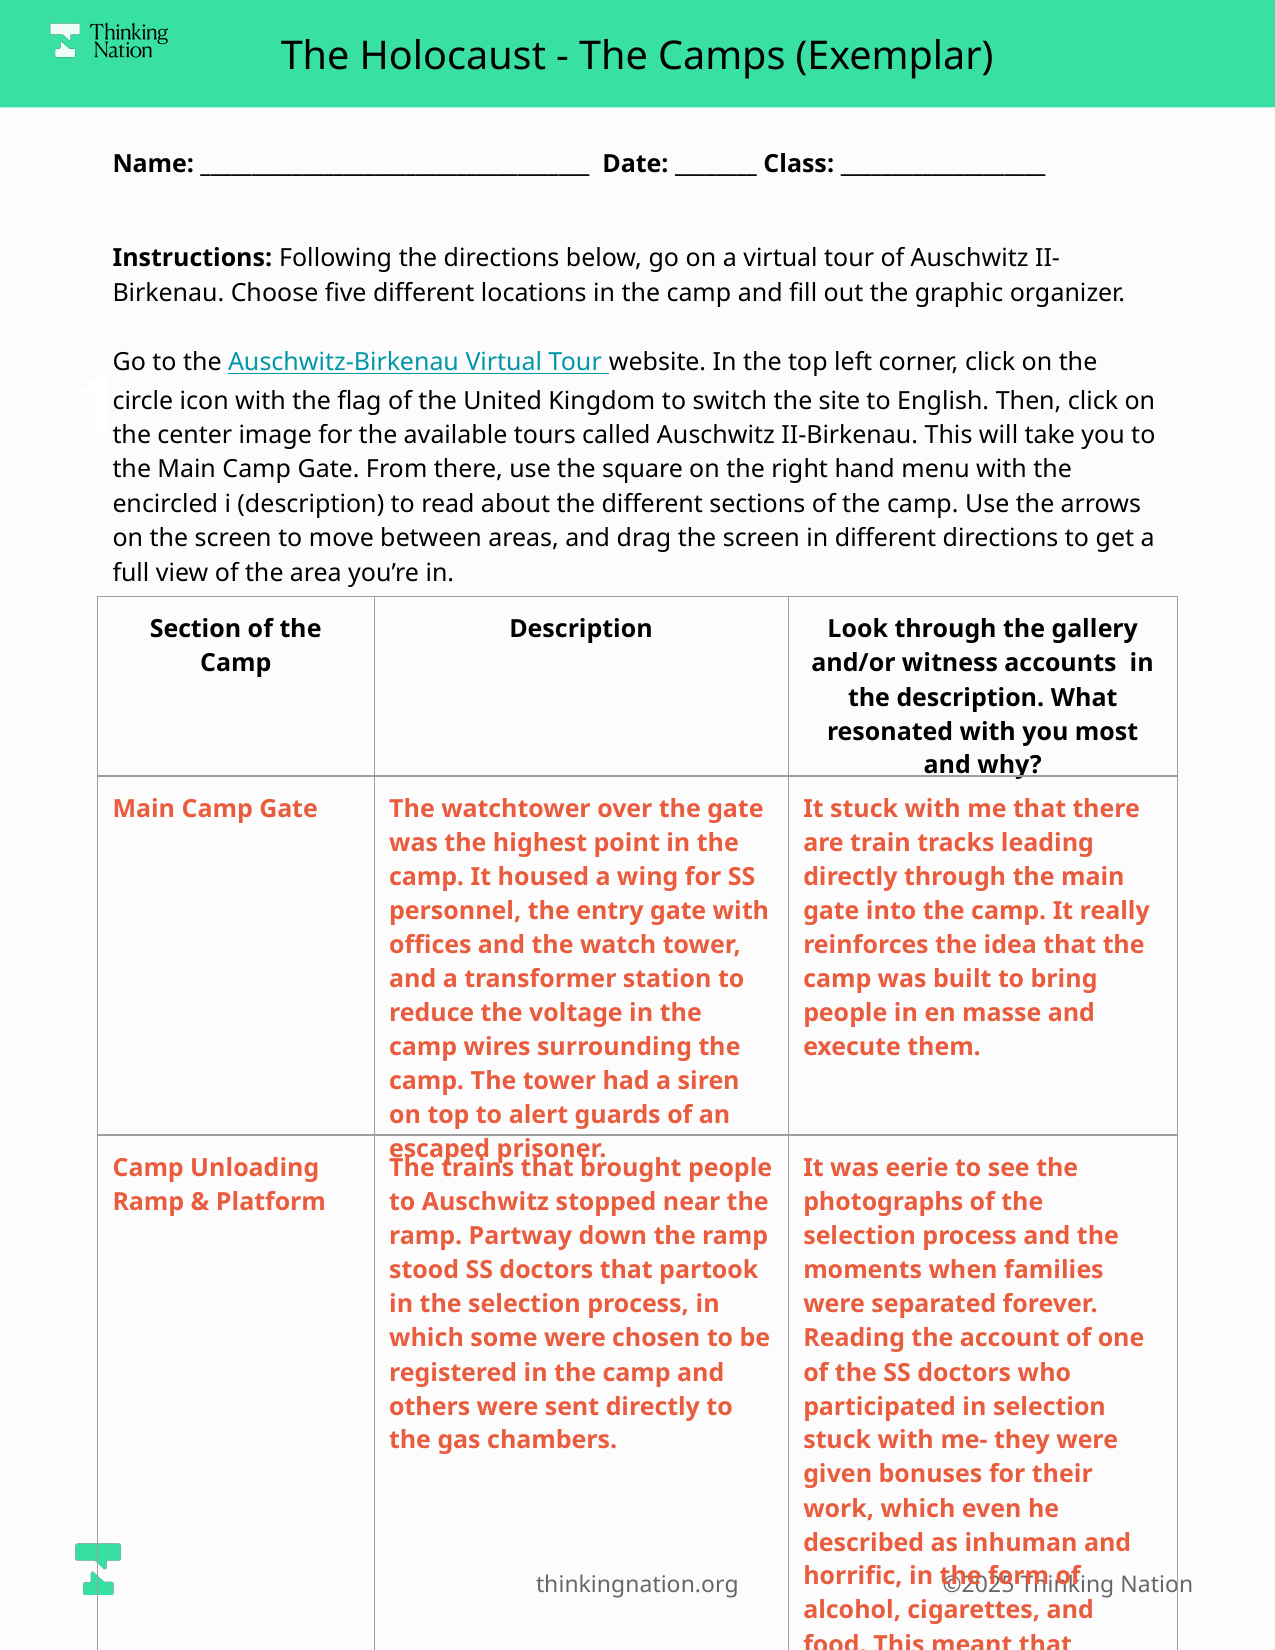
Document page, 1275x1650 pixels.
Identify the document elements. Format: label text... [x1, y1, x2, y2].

table_cell It stuck with me that there are train tracks leading directly through the main gate into the camp. It really reinforces the idea that the camp was built to bring people in en masse and execute them. [789, 777, 1177, 1134]
table_header Section of the Camp [98, 597, 374, 775]
table_header Look through the gallery and/or witness accounts in the description. What resonated with you most and why? [789, 597, 1177, 775]
table_cell It was eerie to see the photographs of the selection process and the moments when families were separated forever. Reading the account of one of the SS doctors who participated in selection stuck with me- they were given bonuses for their work, which even he described as inhuman and horrific, in the form of alcohol, cigarettes, and food. This meant that oftentimes the SS men eagerly volunteered to participate. [789, 1136, 1177, 1650]
text_box 1 [30, 315, 165, 450]
table_cell The trains that brought people to Auschwitz stopped near the ramp. Partway down the ramp stood SS doctors that partook in the selection process, in which some were chosen to be registered in the camp and others were sent directly to the gas chambers. [375, 1136, 788, 1650]
table_header Description [375, 597, 788, 775]
table_cell The watchtower over the gate was the highest point in the camp. It housed a wing for SS personnel, the entry gate with offices and the watch tower, and a transformer station to reduce the voltage in the camp wires surrounding the camp. The tower had a siren on top to alert guards of an escaped prisoner. [375, 777, 788, 1134]
text_box Name: ______________________________________ Date: ________ Class: ____________________ Instructions: Following the directions below, go on a virtual tour of Auschwitz II- Birkenau. Choose five different locations in the camp and fill out the graphic organizer. Go to the Auschwitz-Birkenau Virtual Tour website. In the top left corner, click on the circle icon with the flag of the United Kingdom to switch the site to English. Then, click on the center image for the available tours called Auschwitz II-Birkenau. This will take you to the Main Camp Gate. From there, use the square on the right hand menu with the encircled i (description) to read about the different sections of the camp. Use the arrows on the screen to move between areas, and drag the screen in different directions to get a full view of the area you’re in. [97, 132, 1178, 596]
picture [36, 12, 172, 69]
table_cell Main Camp Gate [98, 777, 374, 1134]
text_box The Holocaust - The Camps (Exemplar) [0, 0, 1275, 108]
picture [62, 1533, 134, 1605]
table_cell Camp Unloading Ramp & Platform [98, 1136, 374, 1650]
text_box ©2025 Thinking Nation [1178, 1553, 1210, 1605]
